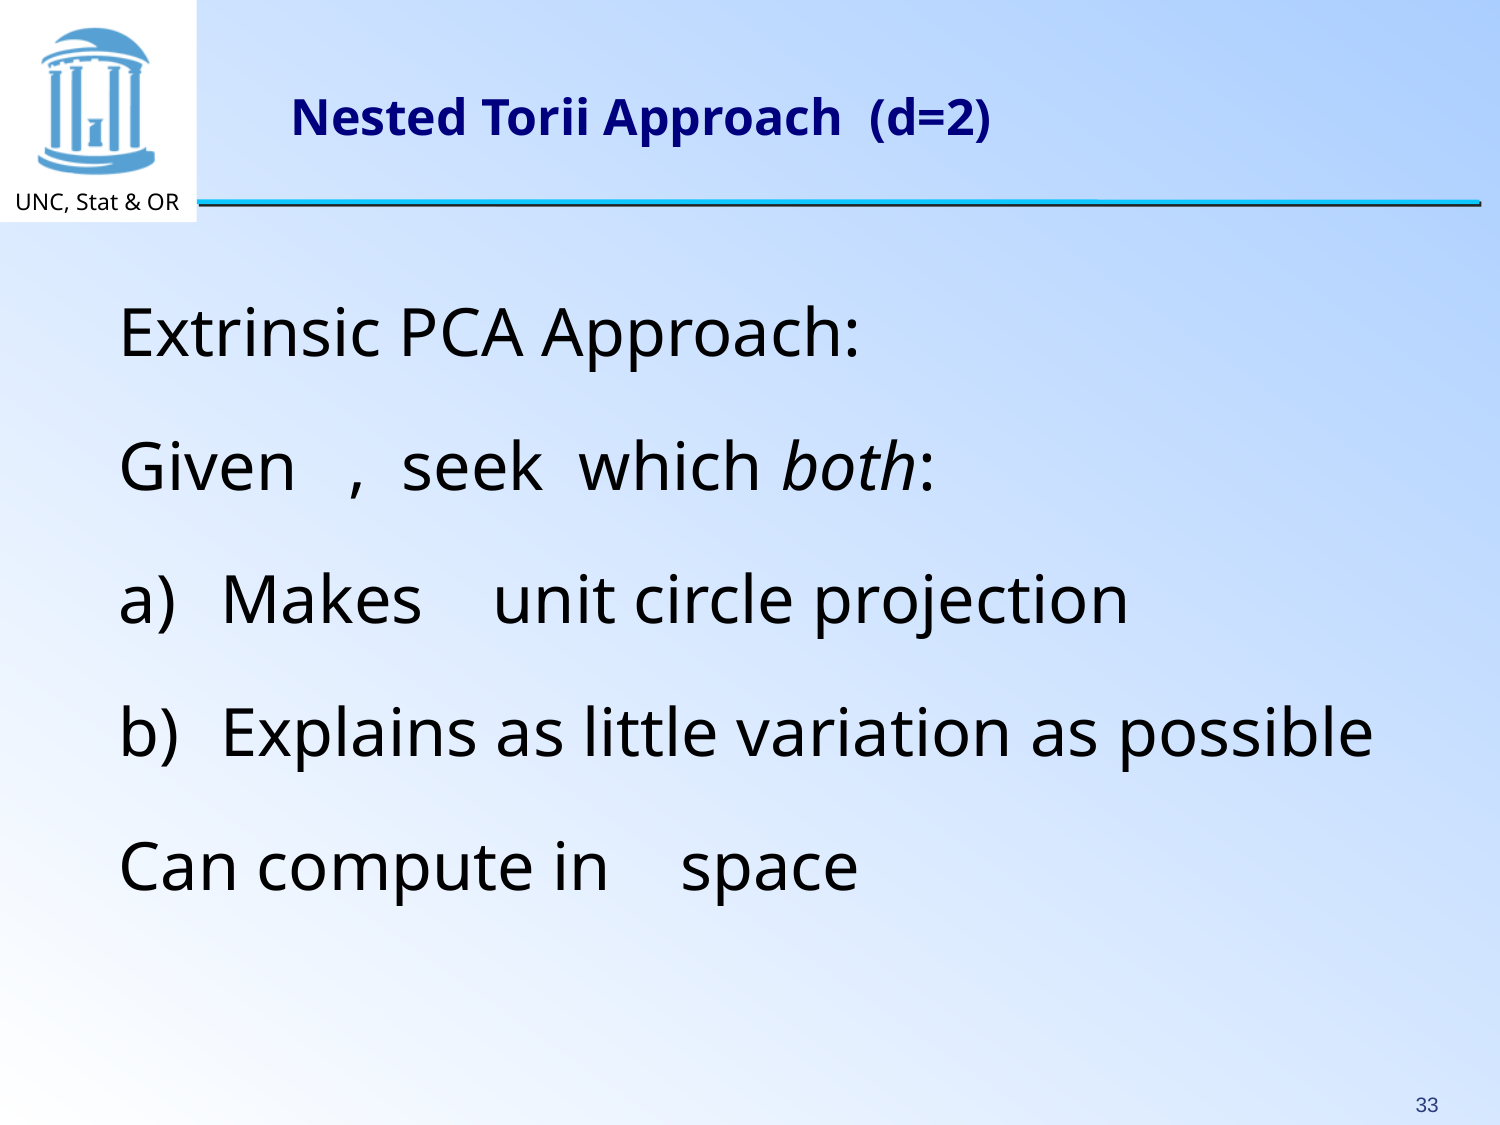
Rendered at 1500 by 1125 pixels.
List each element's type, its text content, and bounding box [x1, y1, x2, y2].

title Nested Torii Approach (d=2) [275, 75, 1448, 156]
picture [14, 7, 189, 189]
